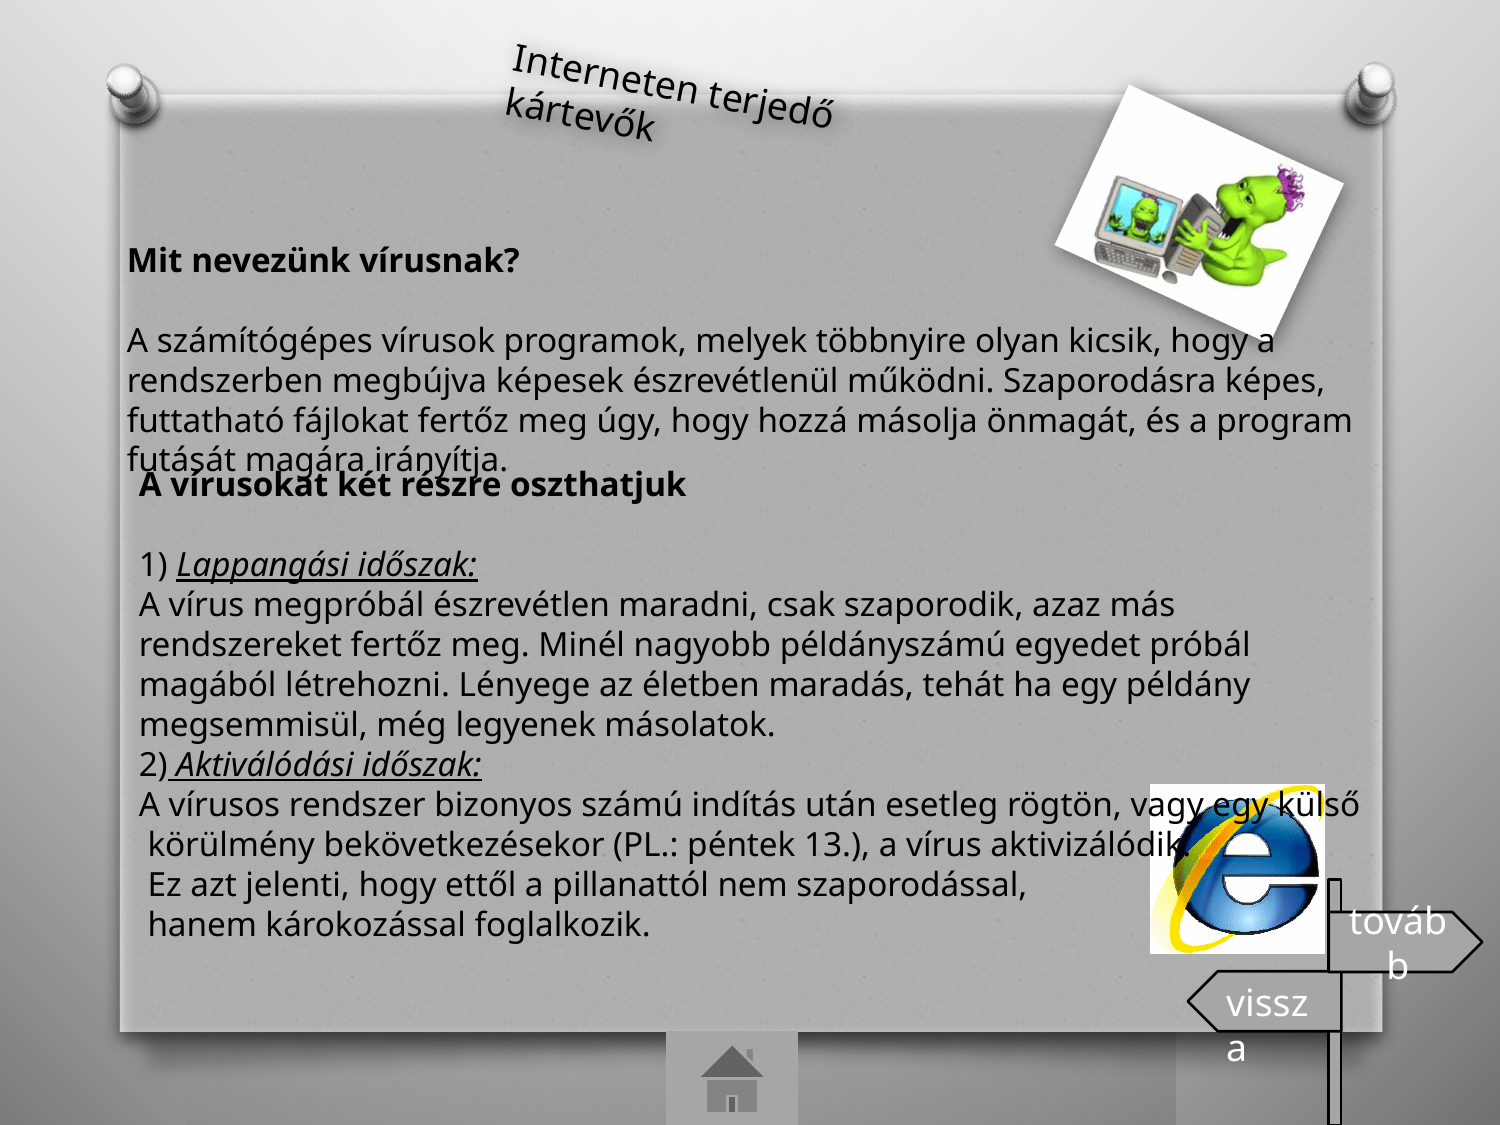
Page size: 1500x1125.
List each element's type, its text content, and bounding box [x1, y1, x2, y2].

text_box A vírusokat két részre oszthatjuk 1) Lappangási időszak: A vírus megpróbál észrevétlen maradni, csak szaporodik, azaz más rendszereket fertőz meg. Minél nagyobb példányszámú egyedet próbál magából létrehozni. Lényege az életben maradás, tehát ha egy példány megsemmisül, még legyenek másolatok. 2) Aktiválódási időszak: A vírusos rendszer bizonyos számú indítás után esetleg rögtön, vagy egy külső körülmény bekövetkezésekor (PL.: péntek 13.), a vírus aktivizálódik. Ez azt jelenti, hogy ettől a pillanattól nem szaporodással, hanem károkozással foglalkozik. [123, 456, 1389, 950]
text_box tovább [1327, 910, 1484, 974]
text_box Mit nevezünk vírusnak? A számítógépes vírusok programok, melyek többnyire olyan kicsik, hogy a rendszerben megbújva képesek észrevétlenül működni. Szaporodásra képes, futtatható fájlokat fertőz meg úgy, hogy hozzá másolja önmagát, és a program futását magára irányítja. [112, 231, 1377, 486]
text_box [1327, 1033, 1342, 1125]
picture [75, 29, 198, 153]
text_box [1186, 977, 1211, 1027]
picture [1062, 85, 1343, 303]
picture [1150, 765, 1326, 972]
text_box Interneten terjedő kártevők [486, 23, 970, 214]
picture [1317, 35, 1439, 156]
text_box vissza [1211, 971, 1340, 1076]
text_box [666, 1031, 798, 1125]
